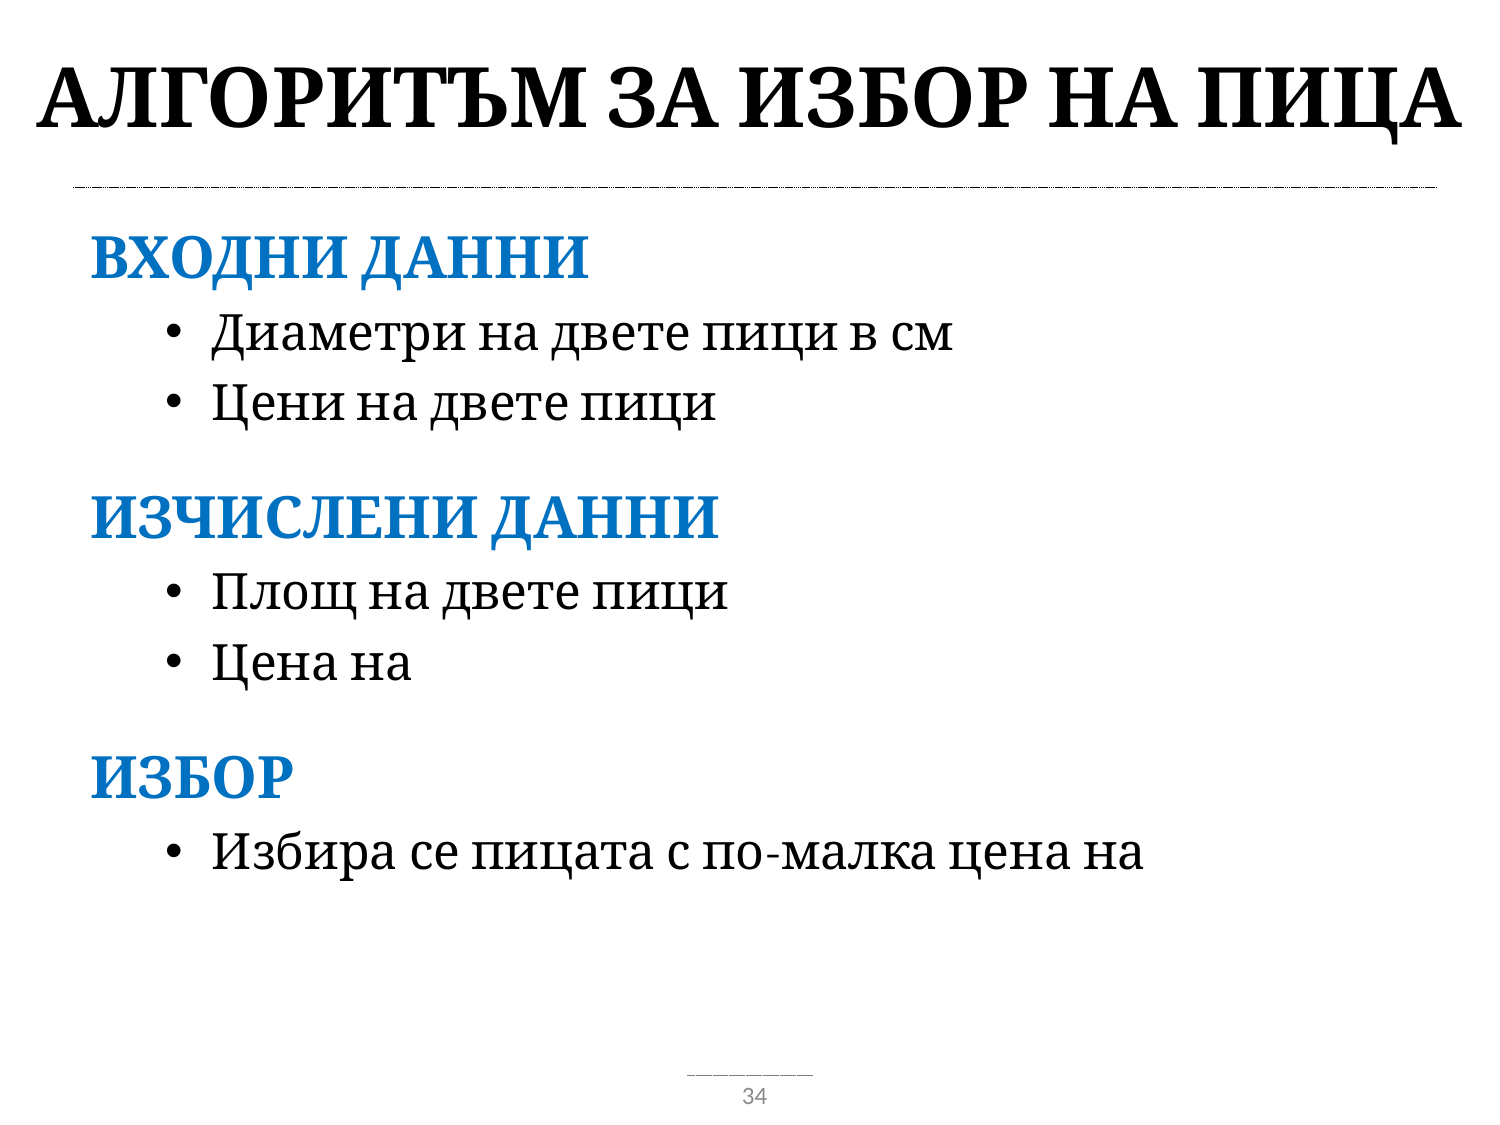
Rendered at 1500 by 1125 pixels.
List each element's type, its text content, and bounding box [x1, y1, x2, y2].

title Алгоритъм за избор на пица [0, 0, 1500, 188]
slide_number 34 [579, 1065, 930, 1125]
